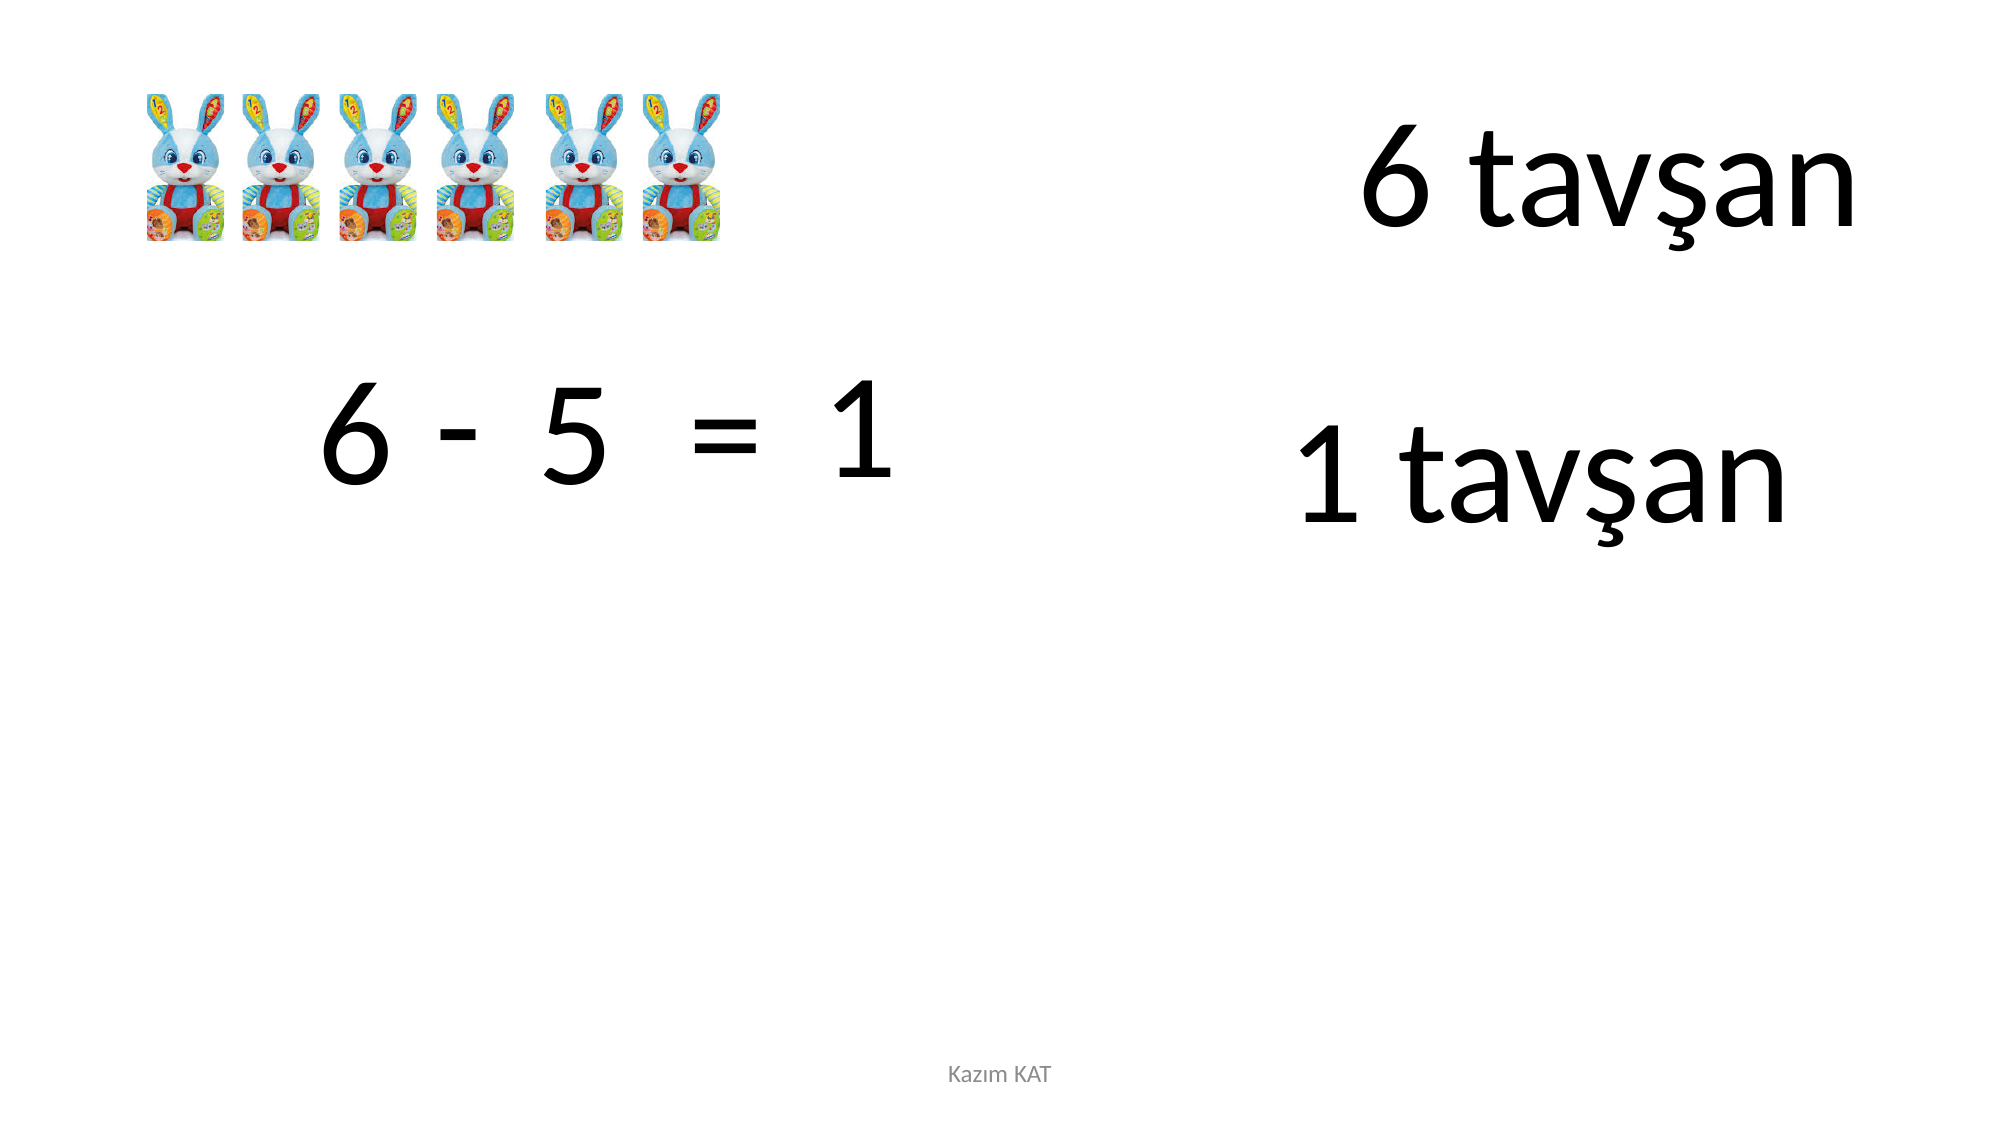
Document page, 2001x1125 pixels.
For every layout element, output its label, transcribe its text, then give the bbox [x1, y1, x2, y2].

text_box 6 tavşan [1342, 69, 2000, 264]
text_box - [420, 319, 530, 515]
picture [436, 94, 514, 241]
picture [242, 94, 320, 241]
text_box 5 [522, 326, 674, 522]
text_box 1 [806, 319, 901, 515]
text_box = [674, 326, 784, 522]
text_box 1 tavşan [1272, 365, 1930, 561]
picture [642, 94, 720, 241]
footer Kazım KAT [662, 1042, 1338, 1103]
picture [545, 94, 623, 241]
picture [339, 94, 417, 241]
picture [147, 94, 225, 241]
text_box 6 [302, 326, 462, 522]
